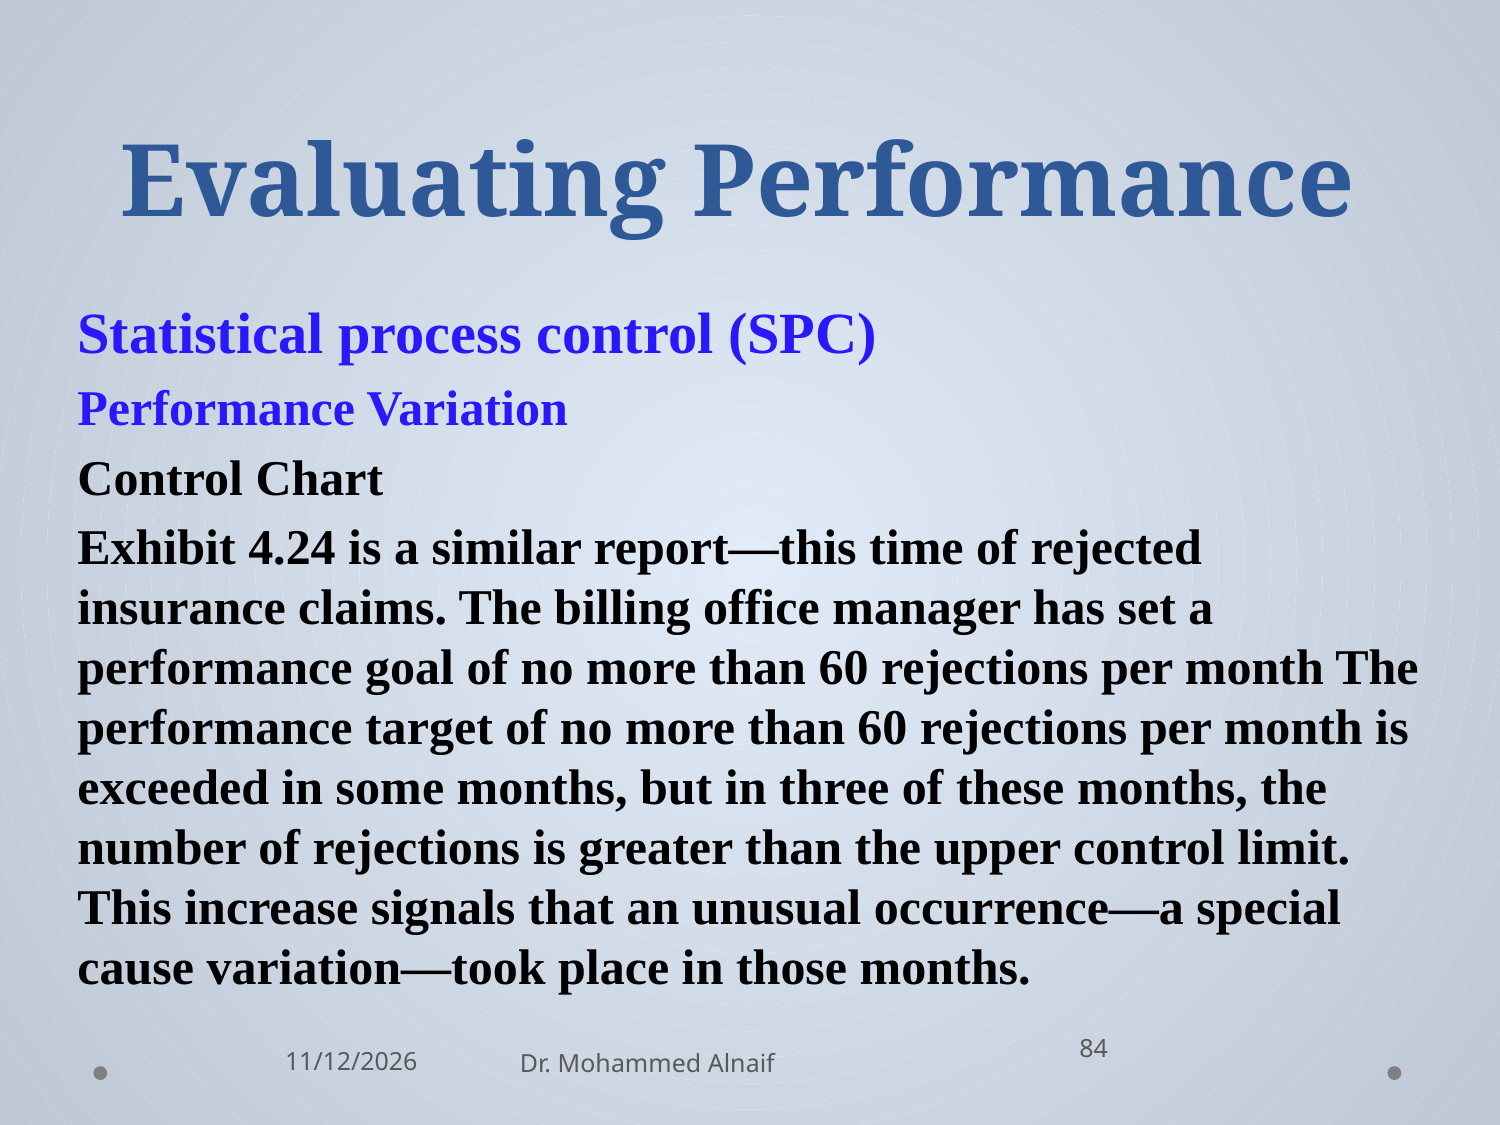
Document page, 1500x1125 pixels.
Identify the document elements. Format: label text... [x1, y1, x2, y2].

footer Dr. Mohammed Alnaif [512, 1025, 988, 1100]
title Evaluating Performance [100, 78, 1376, 244]
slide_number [75, 1025, 425, 1100]
slide_number 84 [1074, 1012, 1425, 1088]
subtitle Statistical process control (SPC) Performance Variation Control Chart Exhibit 4.24 is a similar report—this time of rejected insurance claims. The billing office manager has set a performance goal of no more than 60 rejections per month The performance target of no more than 60 rejections per month is exceeded in some months, but in three of these months, the number of rejections is greater than the upper control limit. This increase signals that an unusual occurrence—a special cause variation—took place in those months. [62, 287, 1438, 1013]
